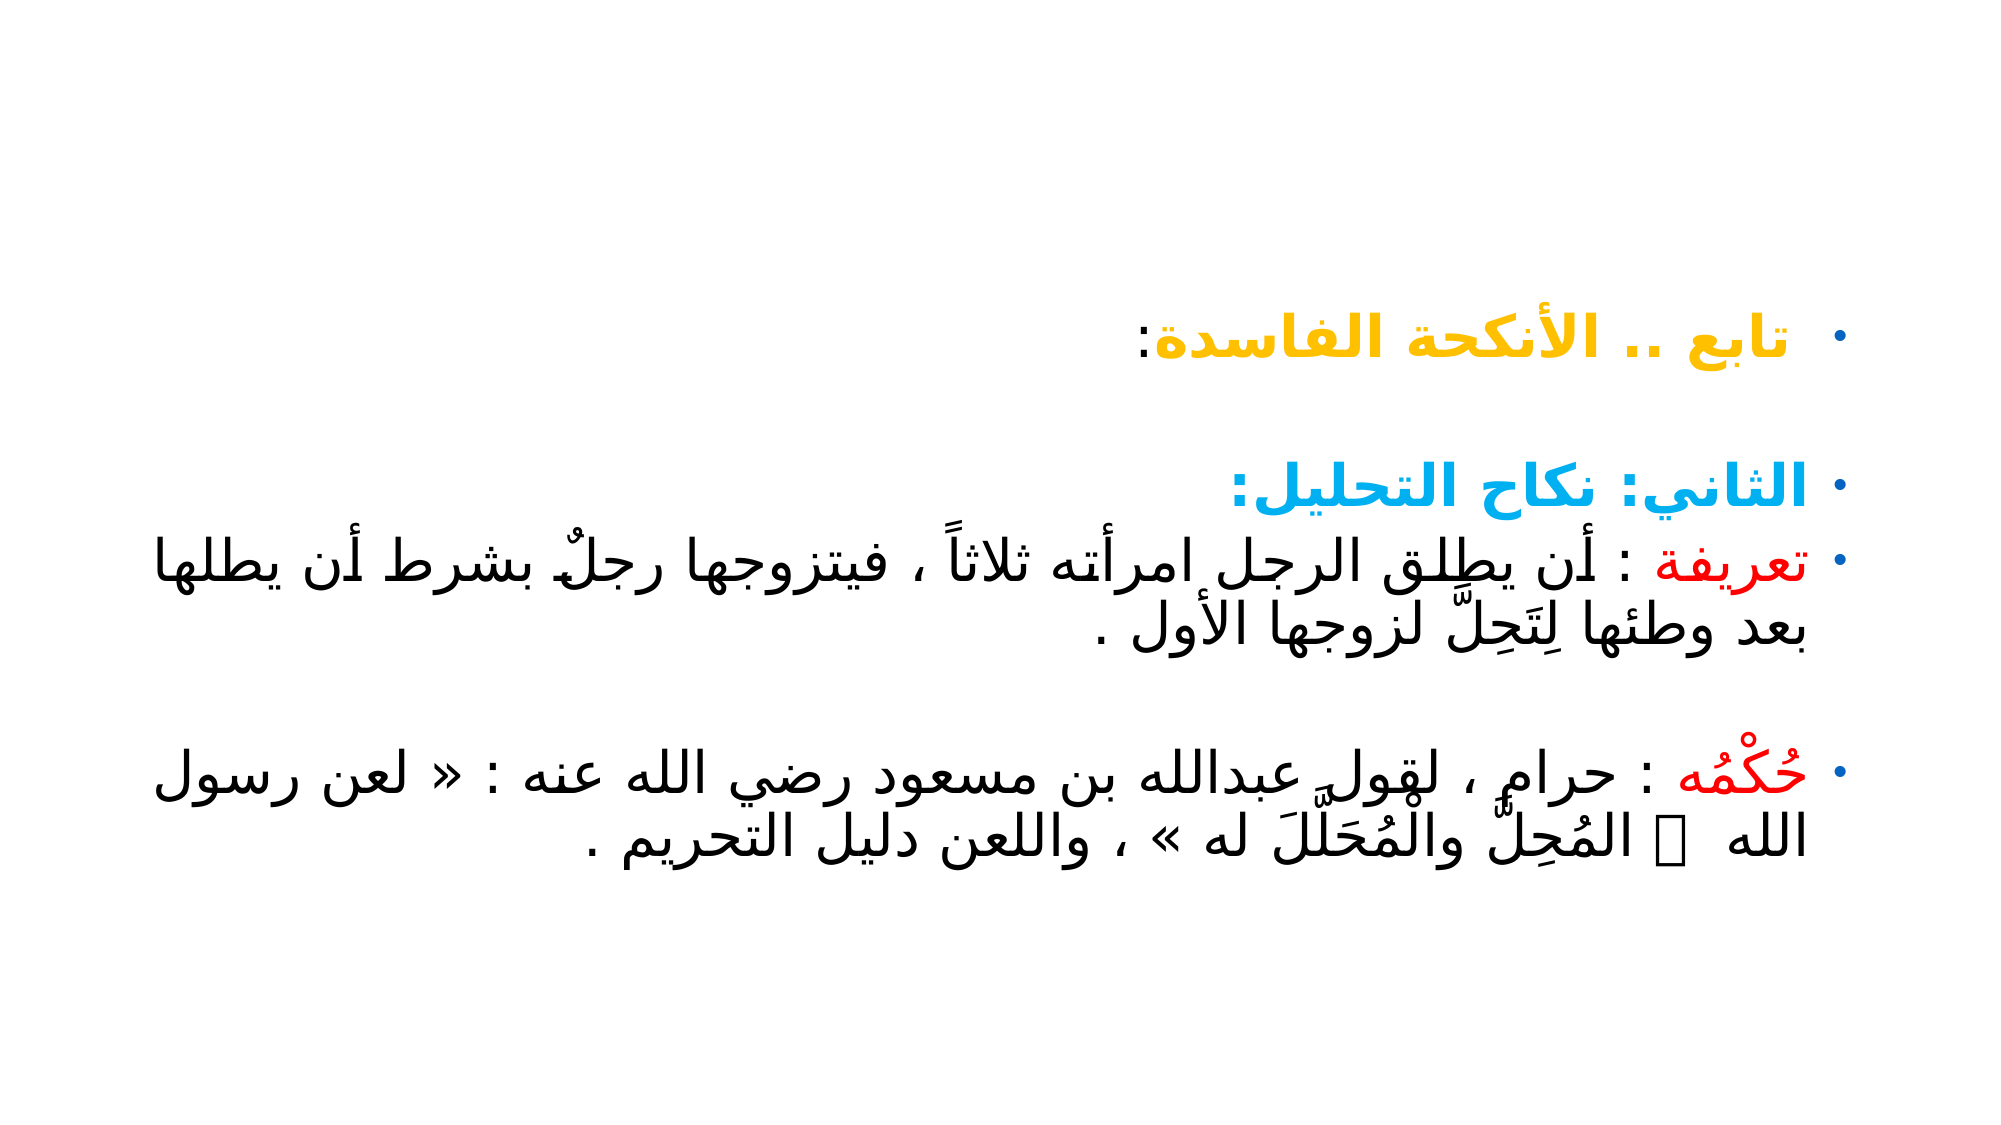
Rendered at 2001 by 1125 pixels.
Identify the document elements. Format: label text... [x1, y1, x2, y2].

list تابع .. الأنكحة الفاسدة: الثاني: نكاح التحليل: تعريفة : أن يطلق الرجل امرأته ثلاثاً ، فيتزوجها رجلٌ بشرط أن يطلها بعد وطئها لِتَحِلَّ لزوجها الأول . حُكْمُه : حرام ، لقول عبدالله بن مسعود رضي الله عنه : « لعن رسول الله  المُحِلَّ والْمُحَلَّلَ له » ، واللعن دليل التحريم . [137, 299, 1863, 1014]
